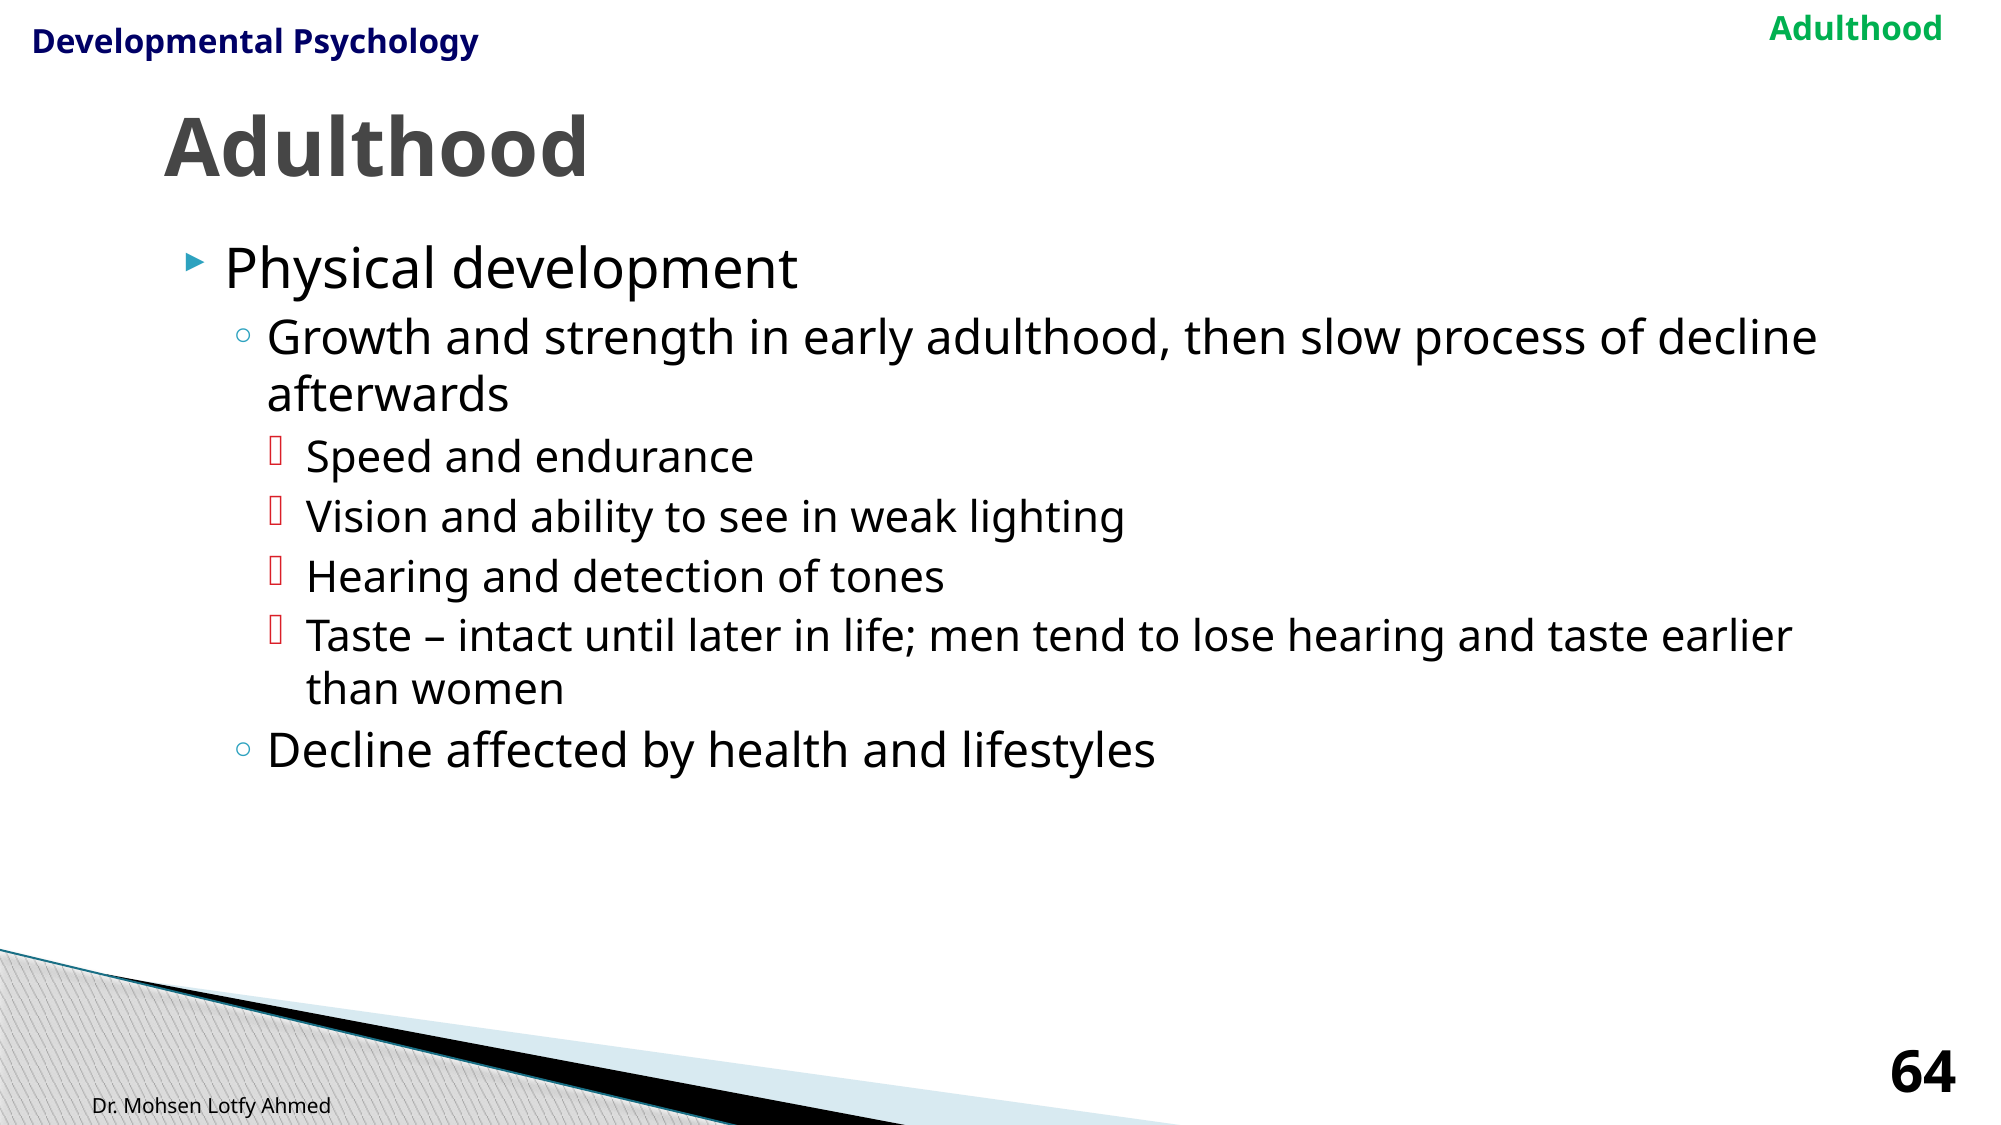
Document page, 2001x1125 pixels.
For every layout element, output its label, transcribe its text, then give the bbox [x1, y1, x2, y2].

text_box Developmental Psychology [16, 12, 767, 68]
text_box Adulthood [1754, 0, 2000, 55]
list Physical development Growth and strength in early adulthood, then slow process of decline afterwards Speed and endurance Vision and ability to see in weak lighting Hearing and detection of tones Taste – intact until later in life; men tend to lose hearing and taste earlier than women Decline affected by health and lifestyles [150, 224, 1850, 1000]
title Adulthood [150, 87, 1850, 200]
slide_number 64 [1829, 1024, 1972, 1112]
footer Dr. Mohsen Lotfy Ahmed [0, 1065, 347, 1125]
